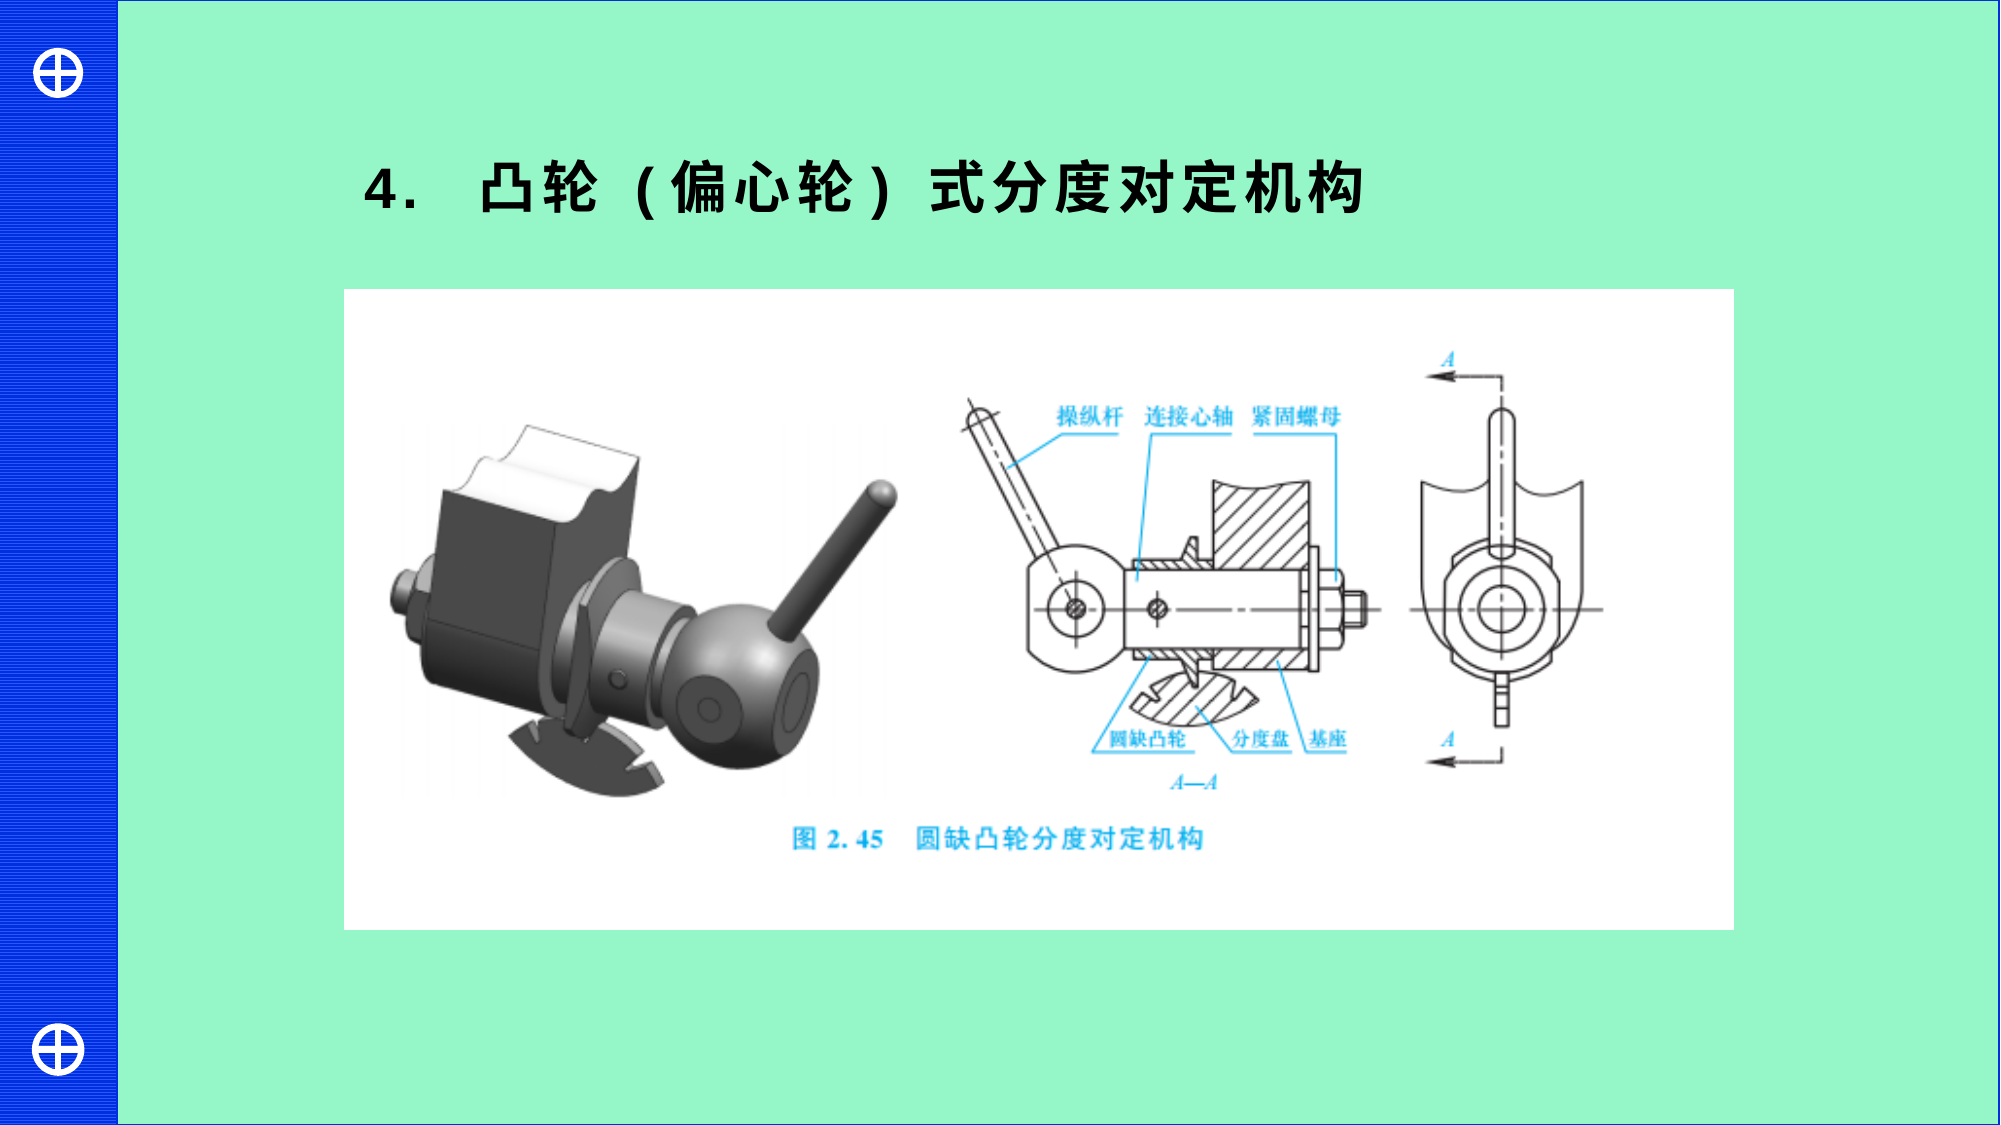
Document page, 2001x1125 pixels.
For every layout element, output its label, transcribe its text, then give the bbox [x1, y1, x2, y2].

picture [343, 289, 1734, 930]
text_box 4. 凸轮 (偏心轮) 式分度对定机构 [173, 106, 1462, 228]
